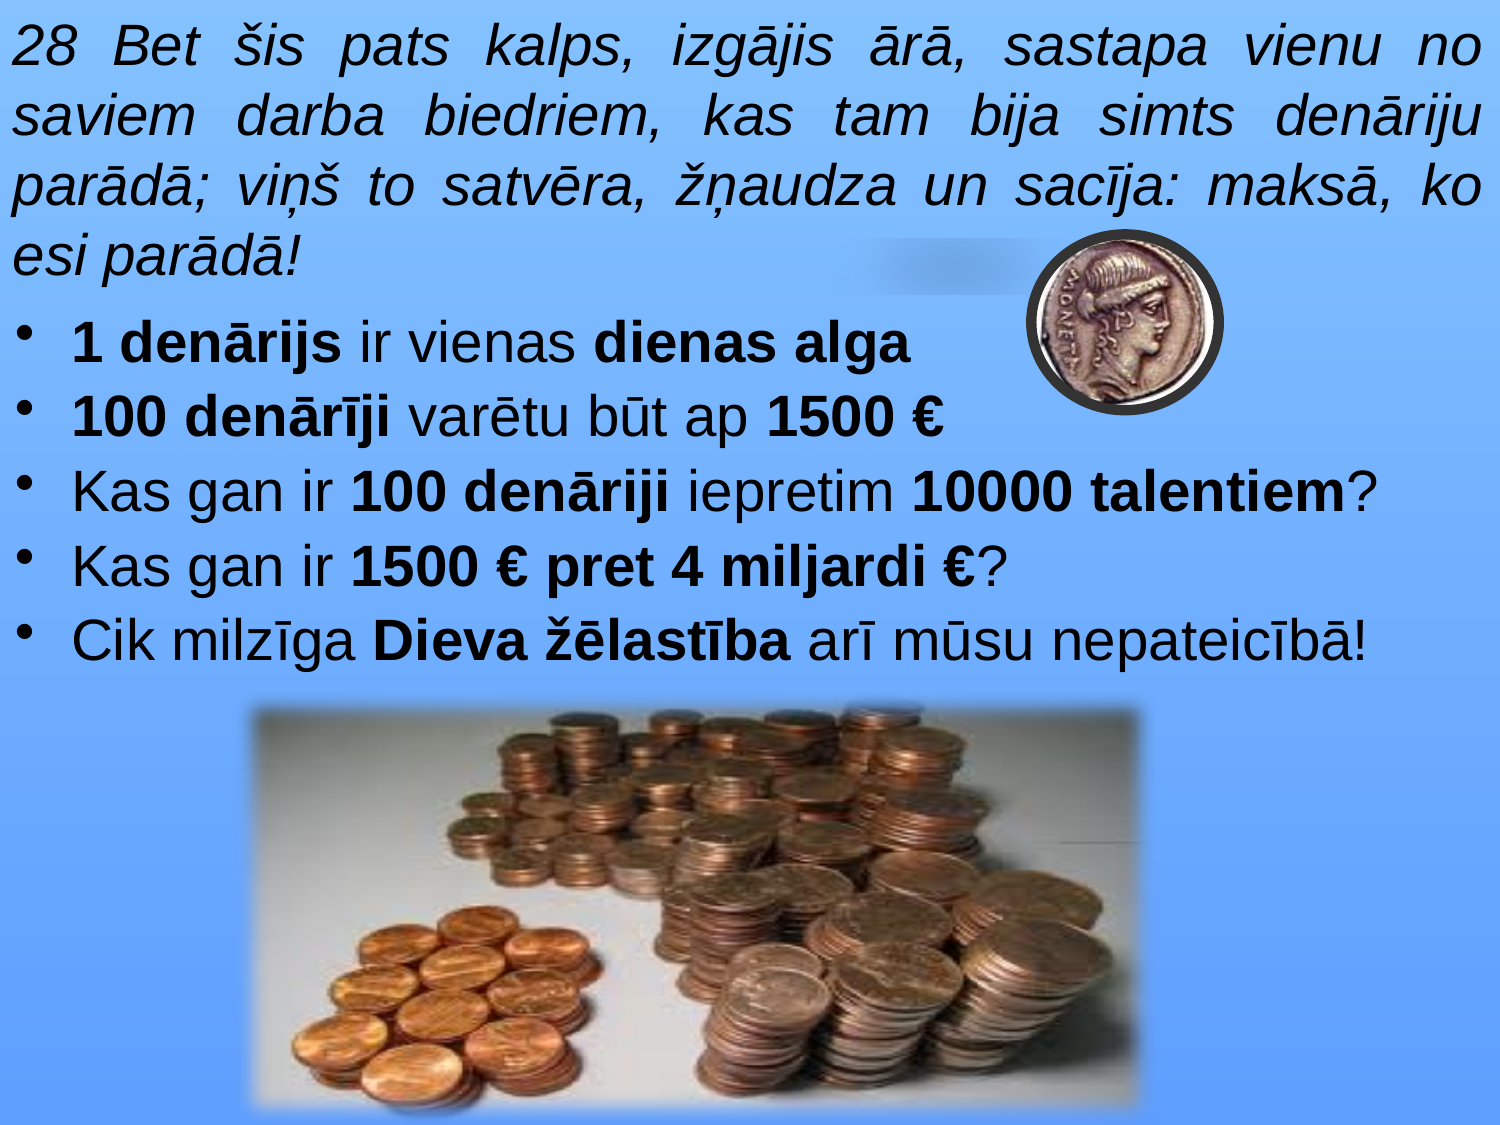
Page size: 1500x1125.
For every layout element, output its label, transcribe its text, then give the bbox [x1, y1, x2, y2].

list 28 Bet šis pats kalps, izgājis ārā, sastapa vienu no saviem darba biedriem, kas tam bija simts denāriju parādā; viņš to satvēra, žņaudza un sacīja: maksā, ko esi parādā! [0, 0, 1500, 743]
text_box 1 denārijs ir vienas dienas alga 100 denārīji varētu būt ap 1500 € Kas gan ir 100 denāriji iepretim 10000 talentiem? Kas gan ir 1500 € pret 4 miljardi €? Cik milzīga Dieva žēlastība arī mūsu nepateicībā! [0, 304, 1465, 1047]
picture [1031, 234, 1219, 411]
picture [234, 691, 1155, 1125]
